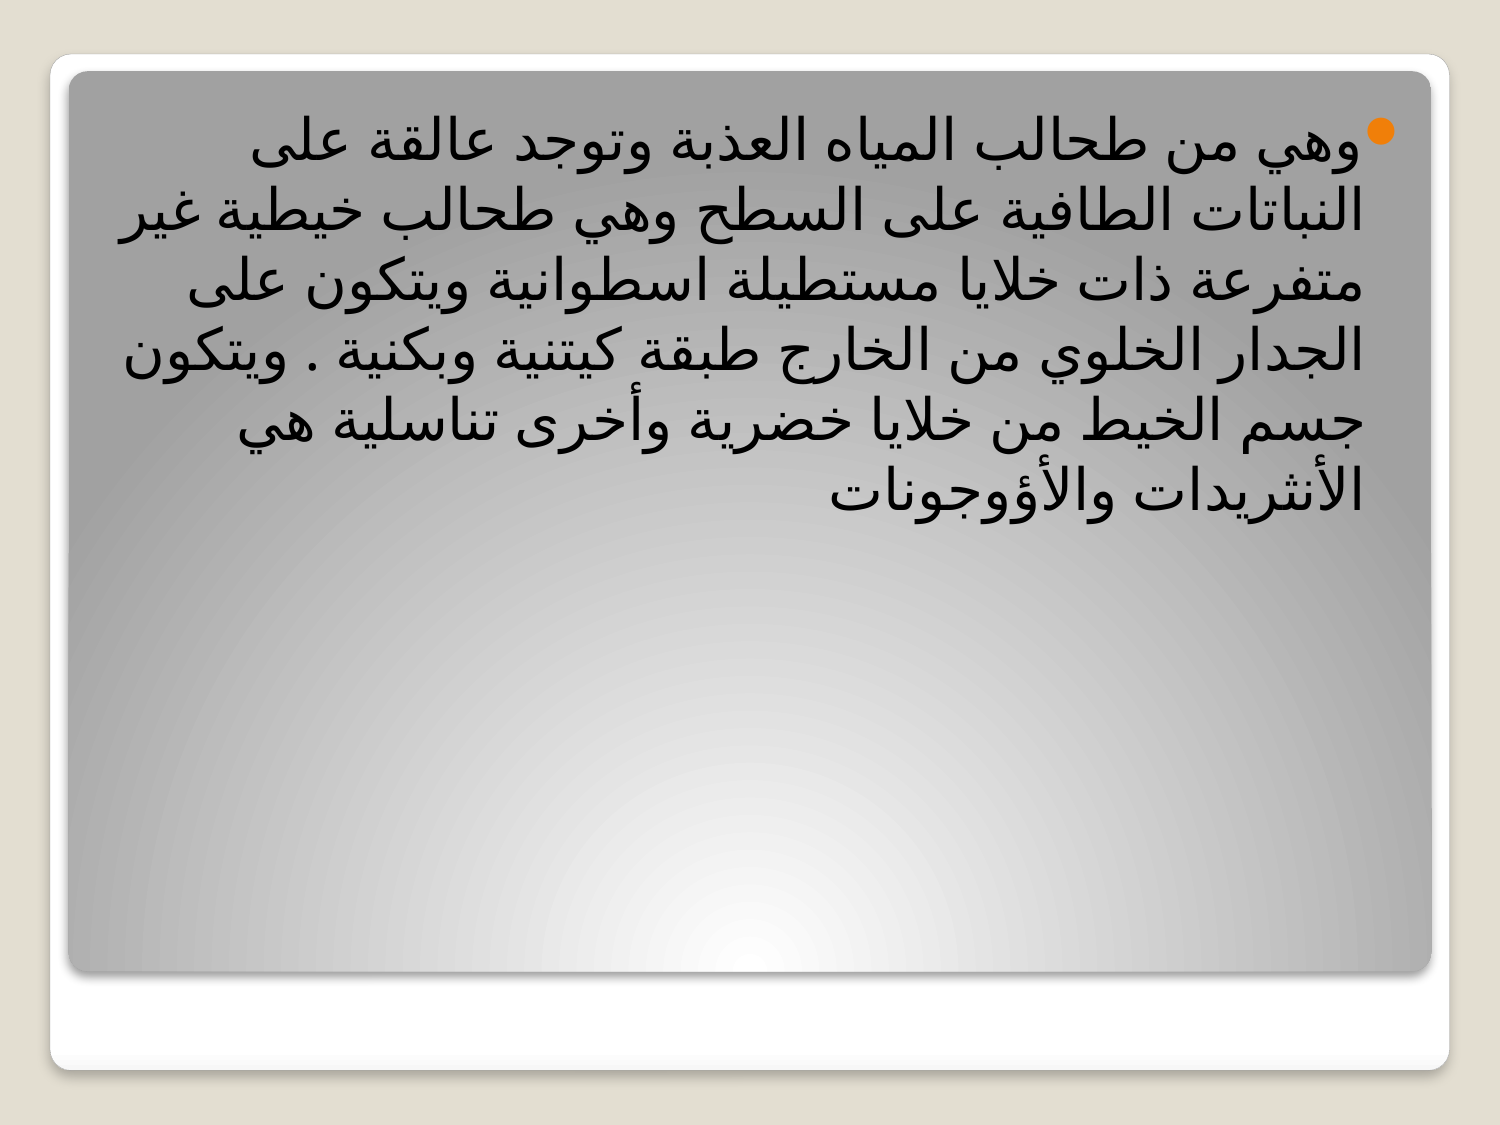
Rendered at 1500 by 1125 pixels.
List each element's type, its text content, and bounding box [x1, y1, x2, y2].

list وهي من طحالب المياه العذبة وتوجد عالقة على النباتات الطافية على السطح وهي طحالب خيطية غير متفرعة ذات خلايا مستطيلة اسطوانية ويتكون على الجدار الخلوي من الخارج طبقة كيتنية وبكنية . ويتكون جسم الخيط من خلايا خضرية وأخرى تناسلية هي الأنثريدات والأؤوجونات [82, 86, 1425, 774]
